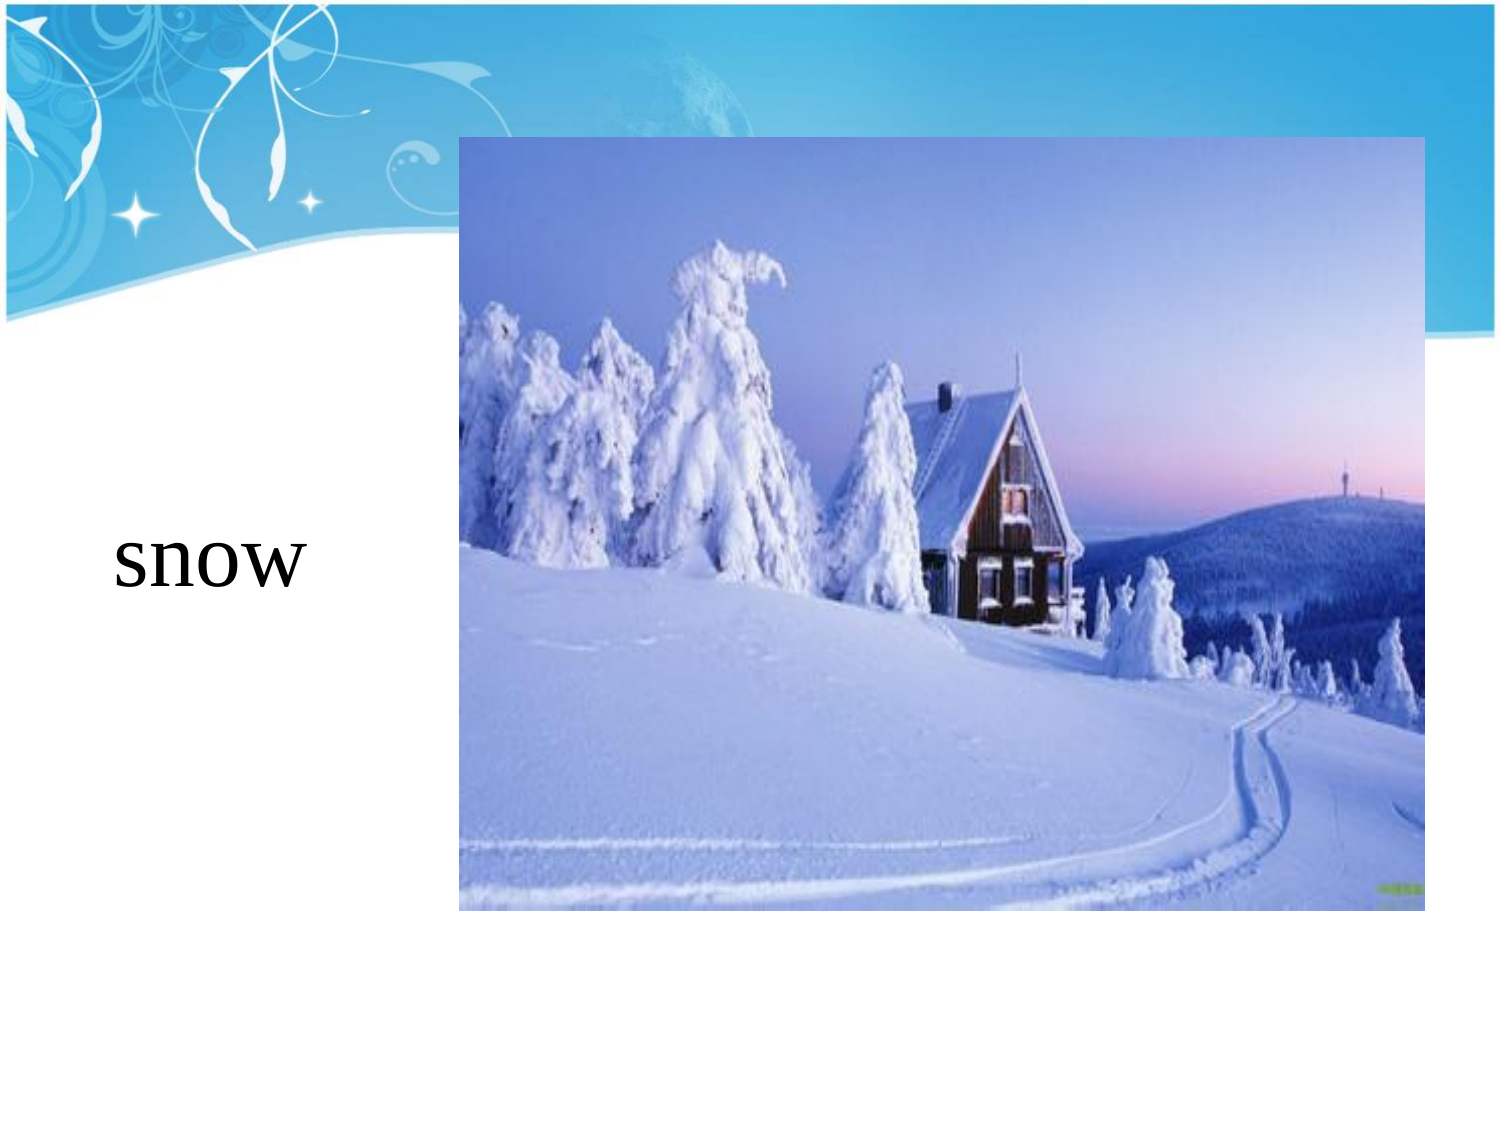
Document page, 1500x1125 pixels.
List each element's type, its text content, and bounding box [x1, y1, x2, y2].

text_box snow [99, 487, 361, 613]
picture [0, 0, 1500, 1125]
